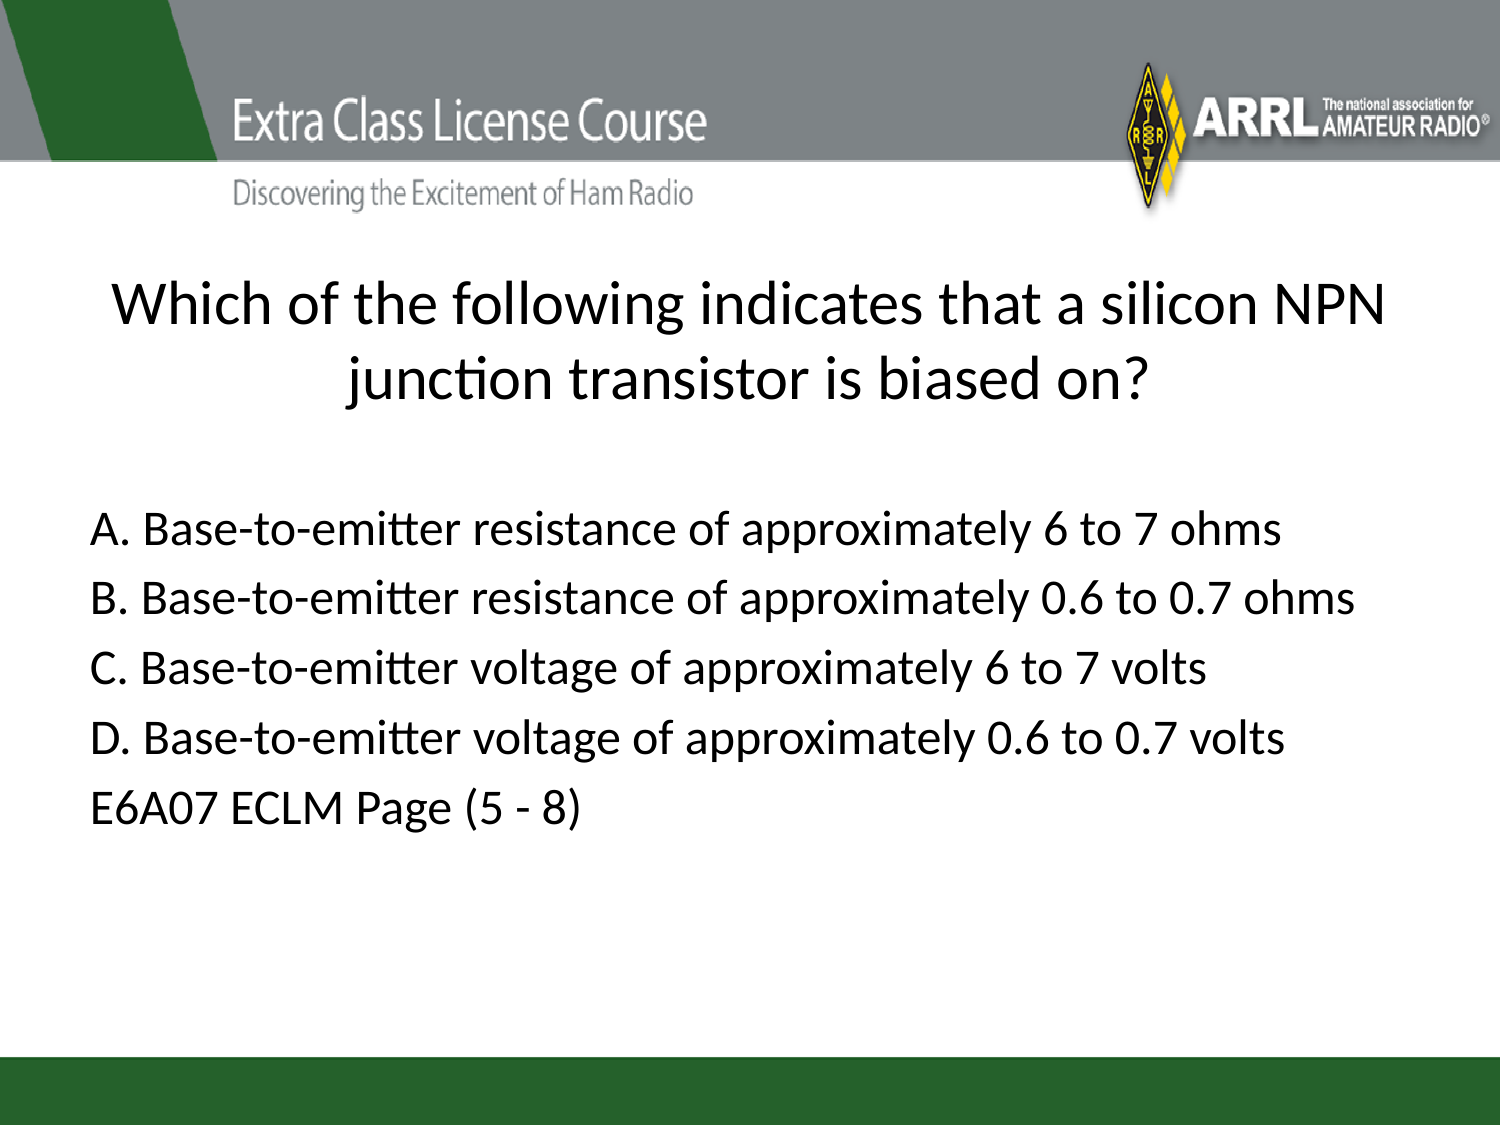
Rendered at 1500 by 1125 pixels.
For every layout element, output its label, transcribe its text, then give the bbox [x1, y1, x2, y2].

picture [0, 0, 1500, 1125]
list A. Base-to-emitter resistance of approximately 6 to 7 ohms B. Base-to-emitter resistance of approximately 0.6 to 0.7 ohms C. Base-to-emitter voltage of approximately 6 to 7 volts D. Base-to-emitter voltage of approximately 0.6 to 0.7 volts E6A07 ECLM Page (5 - 8) [75, 487, 1425, 1005]
title Which of the following indicates that a silicon NPN junction transistor is biased on? [75, 254, 1425, 435]
